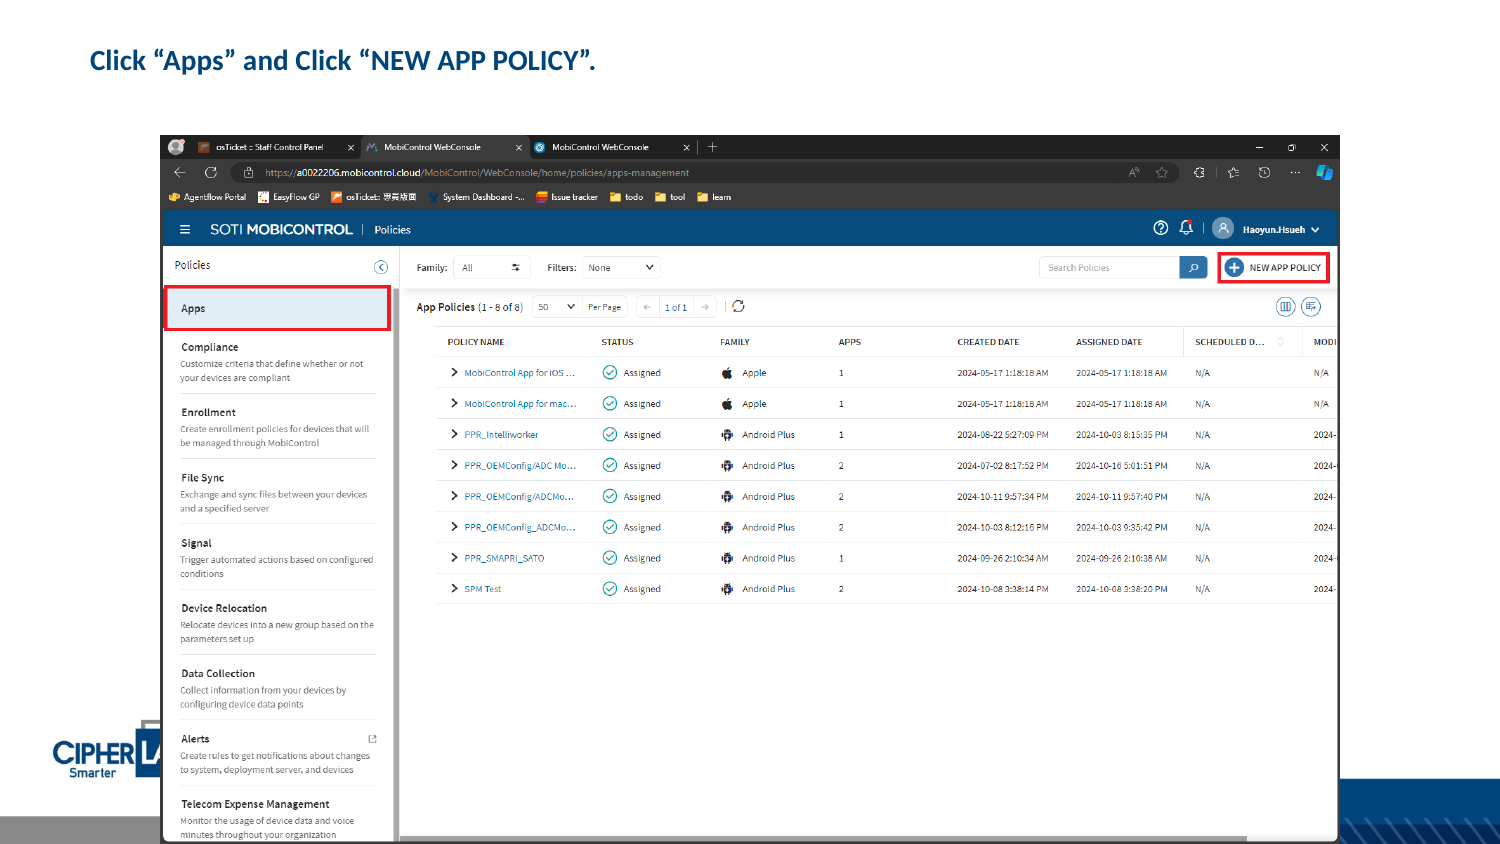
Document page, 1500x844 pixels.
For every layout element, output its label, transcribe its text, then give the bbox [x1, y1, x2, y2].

title Click “Apps” and Click “NEW APP POLICY”. [75, 33, 1447, 175]
picture [0, 0, 1500, 844]
